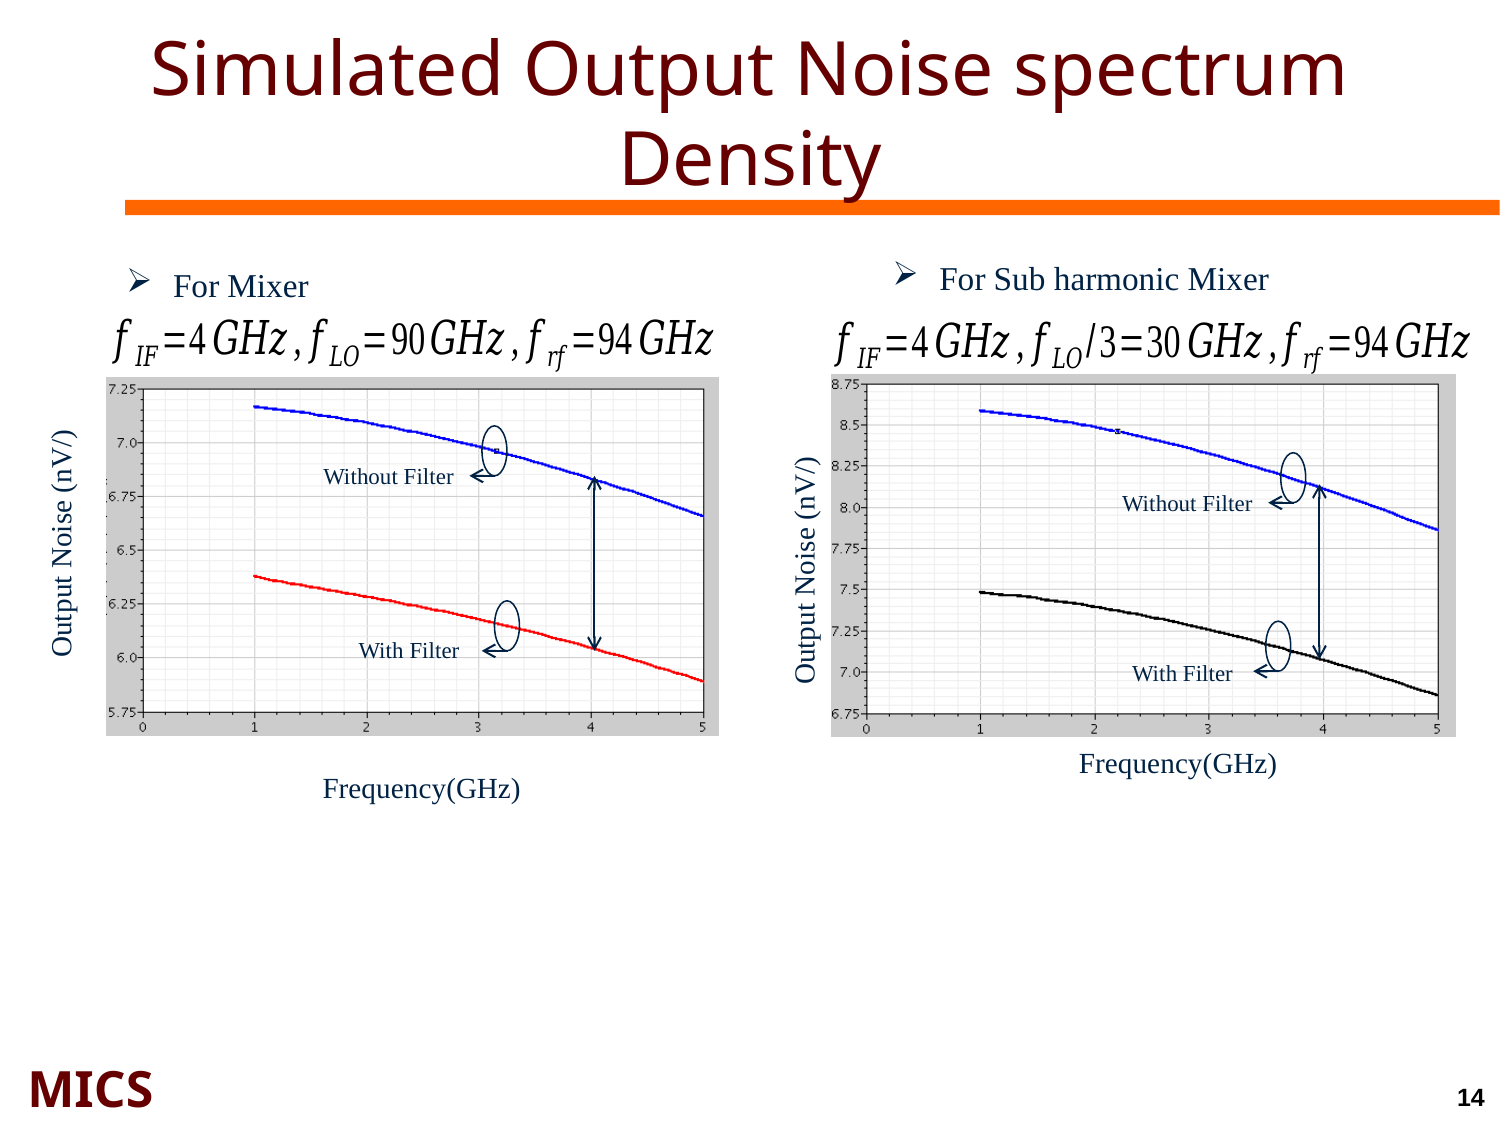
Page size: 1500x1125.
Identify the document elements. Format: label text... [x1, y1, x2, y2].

text_box Frequency(GHz) [1064, 746, 1293, 787]
text_box For Mixer [111, 257, 324, 312]
text_box For Sub harmonic Mixer [877, 249, 1285, 305]
text_box Frequency(GHz) [307, 762, 536, 813]
picture [831, 374, 1456, 737]
text_box Simulated Output Noise spectrum Density [112, 12, 1388, 200]
slide_number 14 [1425, 1067, 1500, 1125]
picture [106, 377, 719, 736]
